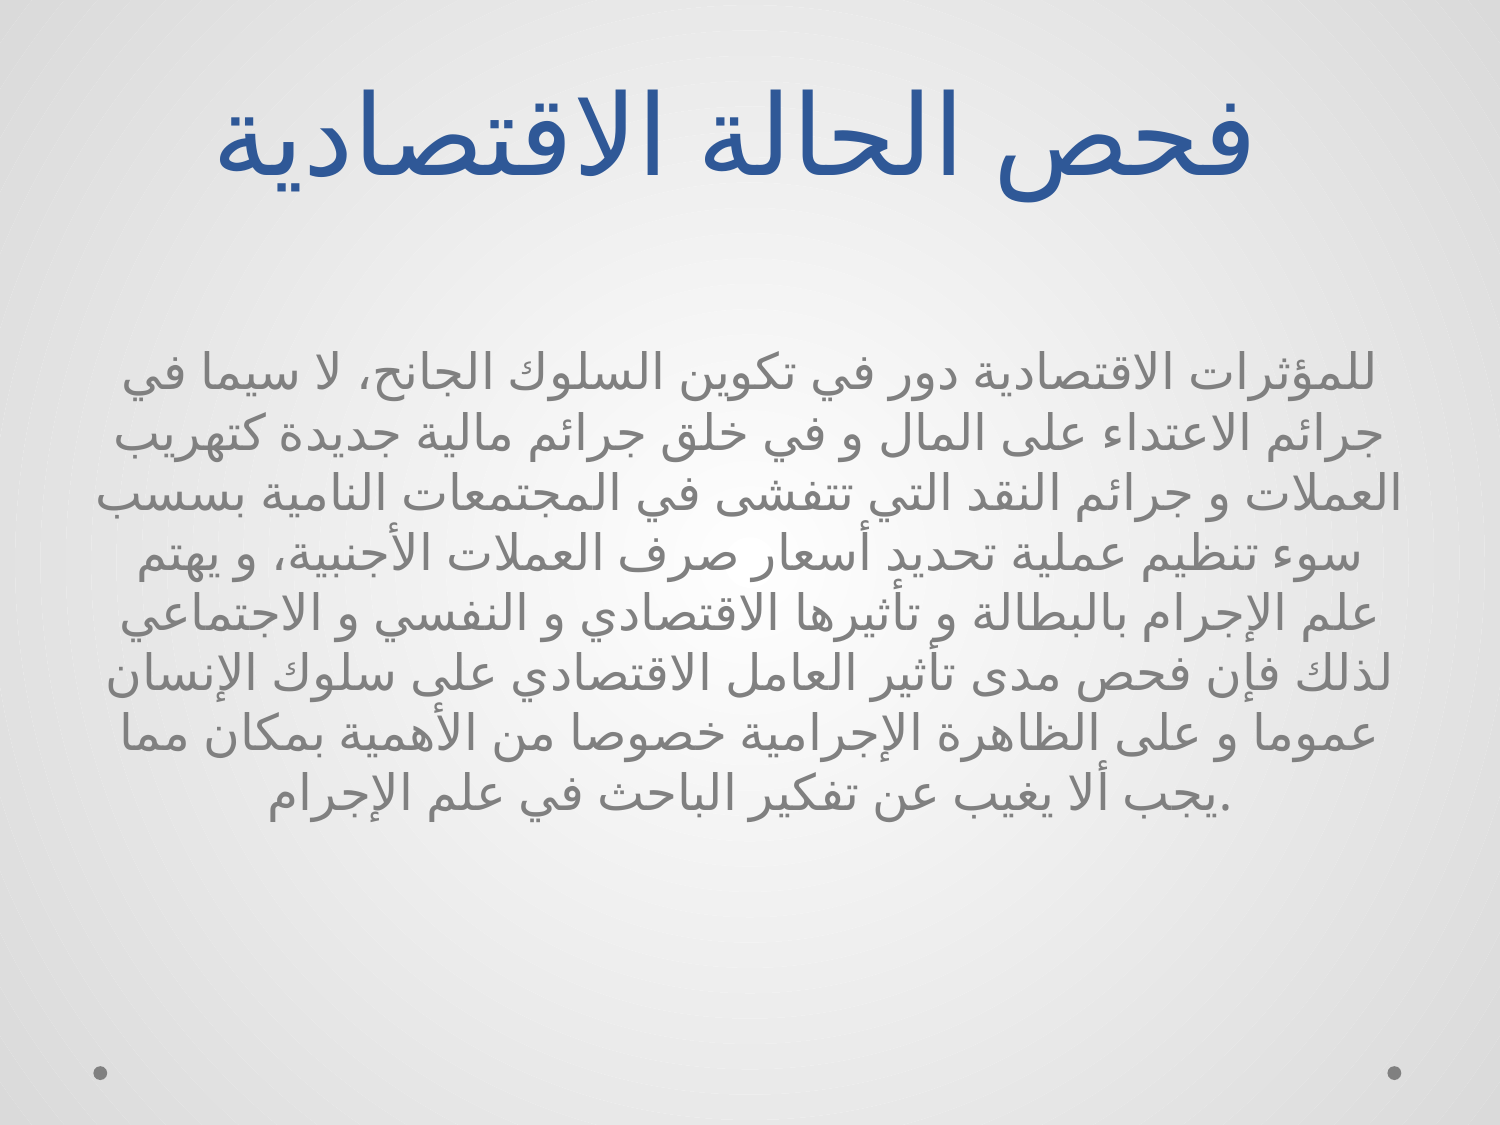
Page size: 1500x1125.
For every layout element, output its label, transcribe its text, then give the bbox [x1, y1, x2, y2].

title فحص الحالة الاقتصادية [75, 0, 1425, 206]
list للمؤثرات الاقتصادية دور في تكوين السلوك الجانح، لا سيما في جرائم الاعتداء على المال و في خلق جرائم مالية جديدة كتهريب العملات و جرائم النقد التي تتفشى في المجتمعات النامية بسسب سوء تنظيم عملية تحديد أسعار صرف العملات الأجنبية، و يهتم علم الإجرام بالبطالة و تأثيرها الاقتصادي و النفسي و الاجتماعي لذلك فإن فحص مدى تأثير العامل الاقتصادي على سلوك الإنسان عموما و على الظاهرة الإجرامية خصوصا من الأهمية بمكان مما يجب ألا يغيب عن تفكير الباحث في علم الإجرام. [75, 262, 1425, 1005]
